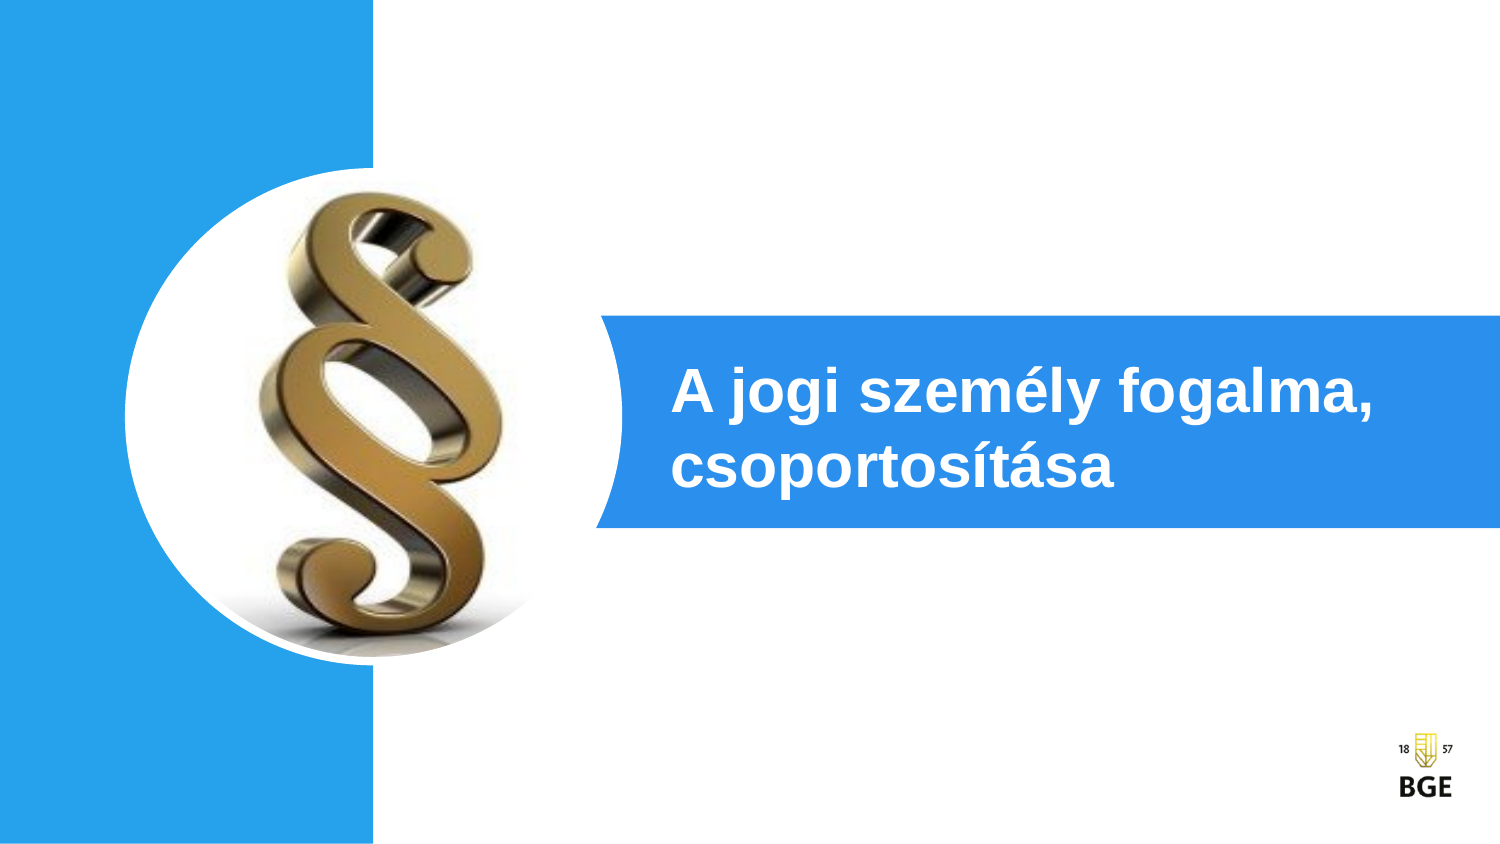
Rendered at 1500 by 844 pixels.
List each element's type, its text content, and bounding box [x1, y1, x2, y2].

list A jogi személy fogalma, csoportosítása [655, 357, 1500, 493]
picture [128, 171, 619, 662]
picture [1388, 727, 1460, 803]
